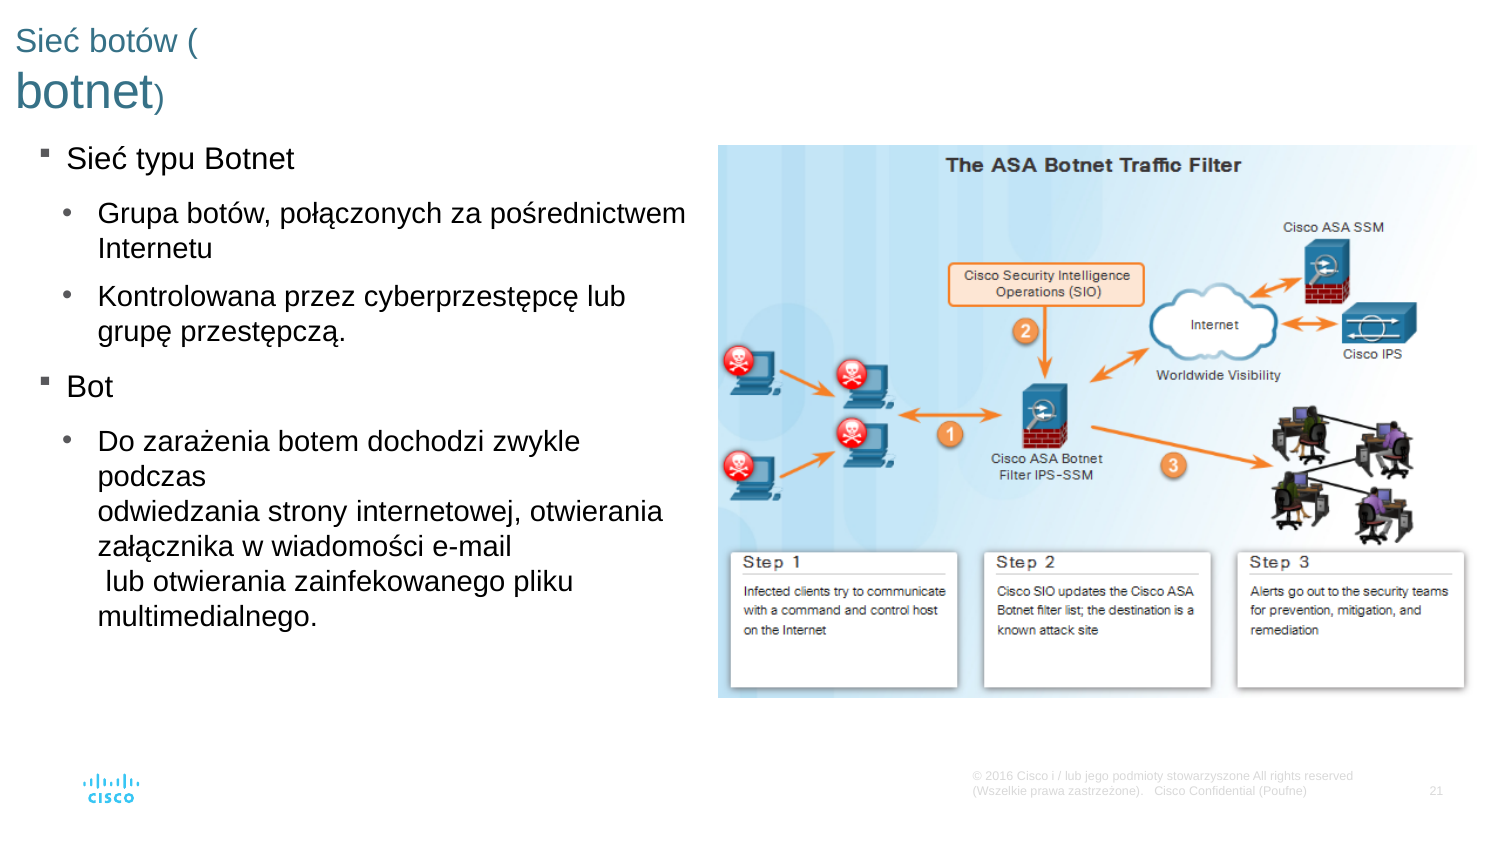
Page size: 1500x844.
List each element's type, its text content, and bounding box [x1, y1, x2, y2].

list Sieć typu Botnet Grupa botów, połączonych za pośrednictwem Internetu Kontrolowana przez cyberprzestępcę lub grupę przestępczą. Bot Do zarażenia botem dochodzi zwykle podczas odwiedzania strony internetowej, otwierania załącznika w wiadomości e-mail lub otwierania zainfekowanego pliku multimedialnego. [23, 131, 719, 813]
picture [718, 145, 1477, 698]
title Sieć botów ( botnet) [0, 6, 1500, 131]
